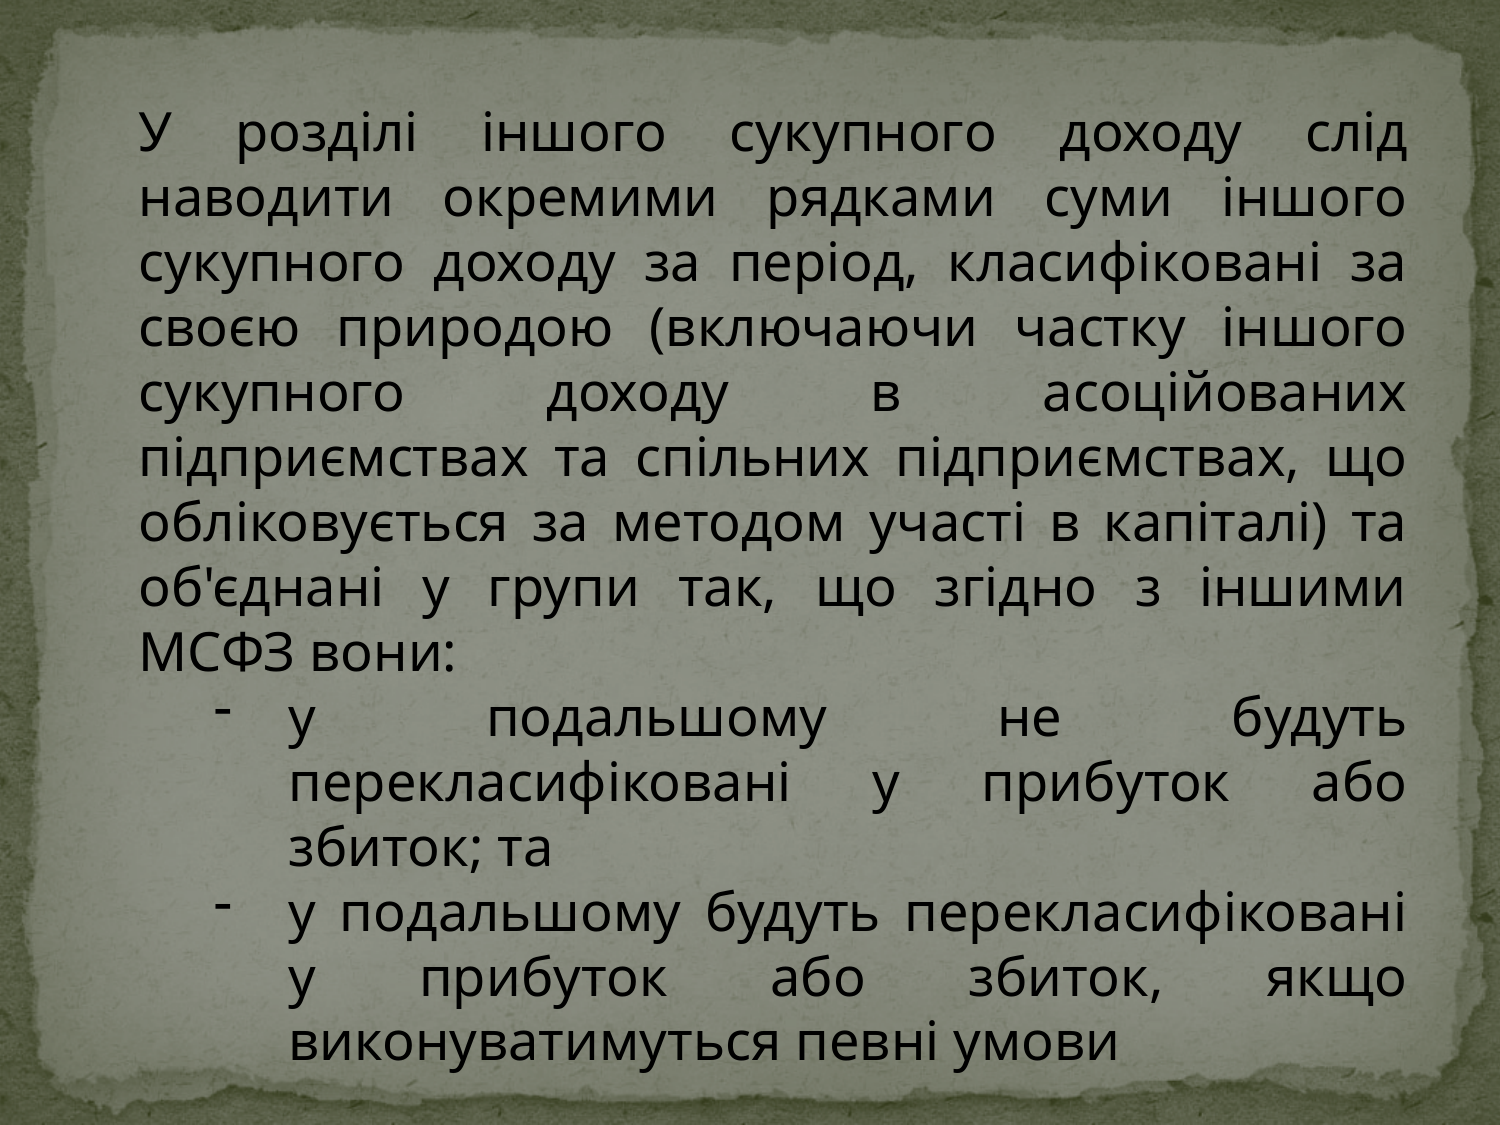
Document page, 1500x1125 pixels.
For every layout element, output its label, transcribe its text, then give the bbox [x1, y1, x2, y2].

text_box У розділі іншого сукупного доходу слід наводити окремими рядками суми іншого сукупного доходу за період, класифіковані за своєю природою (включаючи частку іншого сукупного доходу в асоційованих підприємствах та спільних підприємствах, що обліковується за методом участі в капіталі) та об'єднані у групи так, що згідно з іншими МСФЗ вони: у подальшому не будуть перекласифіковані у прибуток або збиток; та у подальшому будуть перекласифіковані у прибуток або збиток, якщо виконуватимуться певні умови [123, 89, 1424, 1080]
